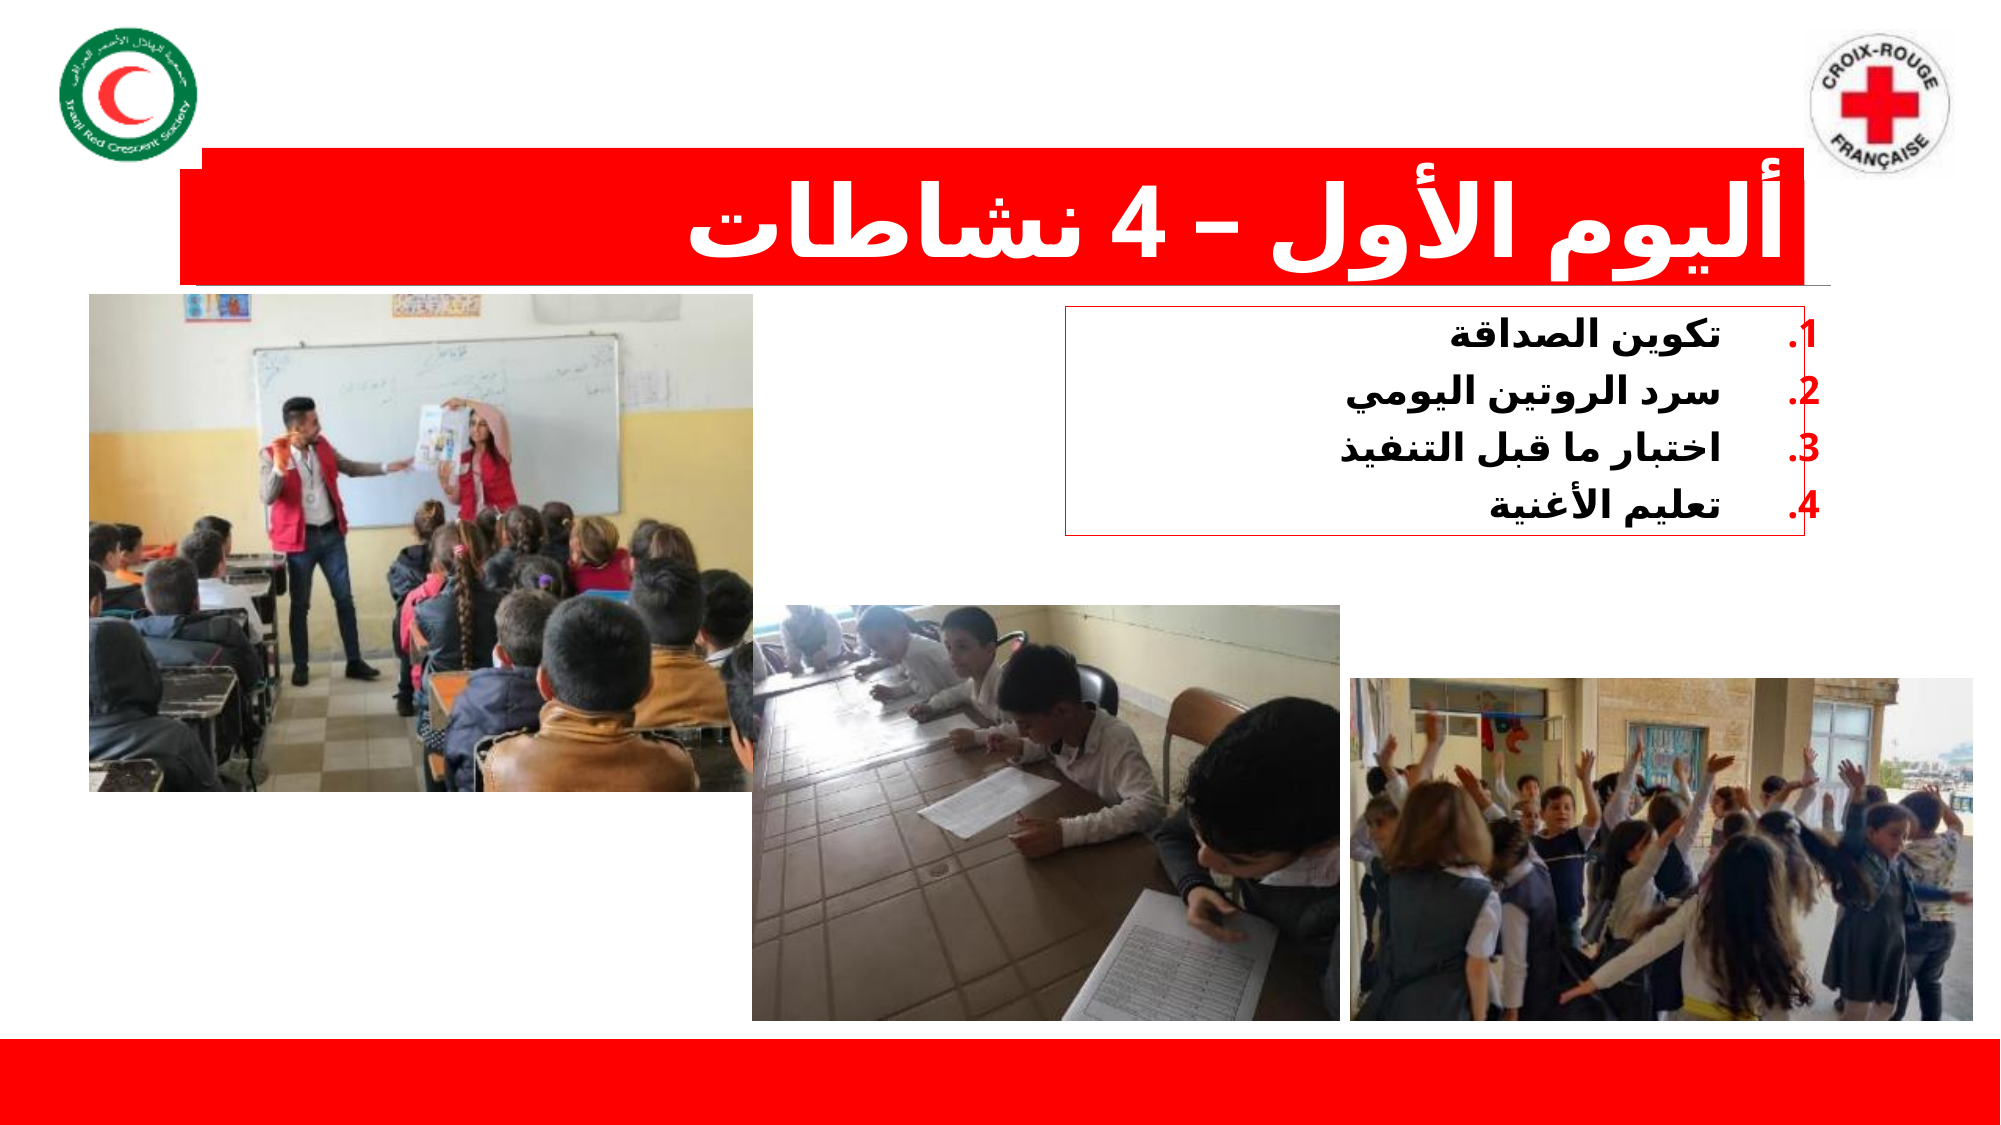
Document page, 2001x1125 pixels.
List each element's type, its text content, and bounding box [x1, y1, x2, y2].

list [751, 605, 1341, 1022]
list تكوين الصداقة سرد الروتين اليومي اختبار ما قبل التنفيذ تعليم الأغنية [1065, 306, 1805, 536]
title أليوم الأول – 4 نشاطات [180, 147, 1805, 285]
picture [54, 20, 203, 169]
picture [1803, 28, 1956, 181]
picture [88, 294, 753, 792]
picture [1349, 677, 1973, 1022]
